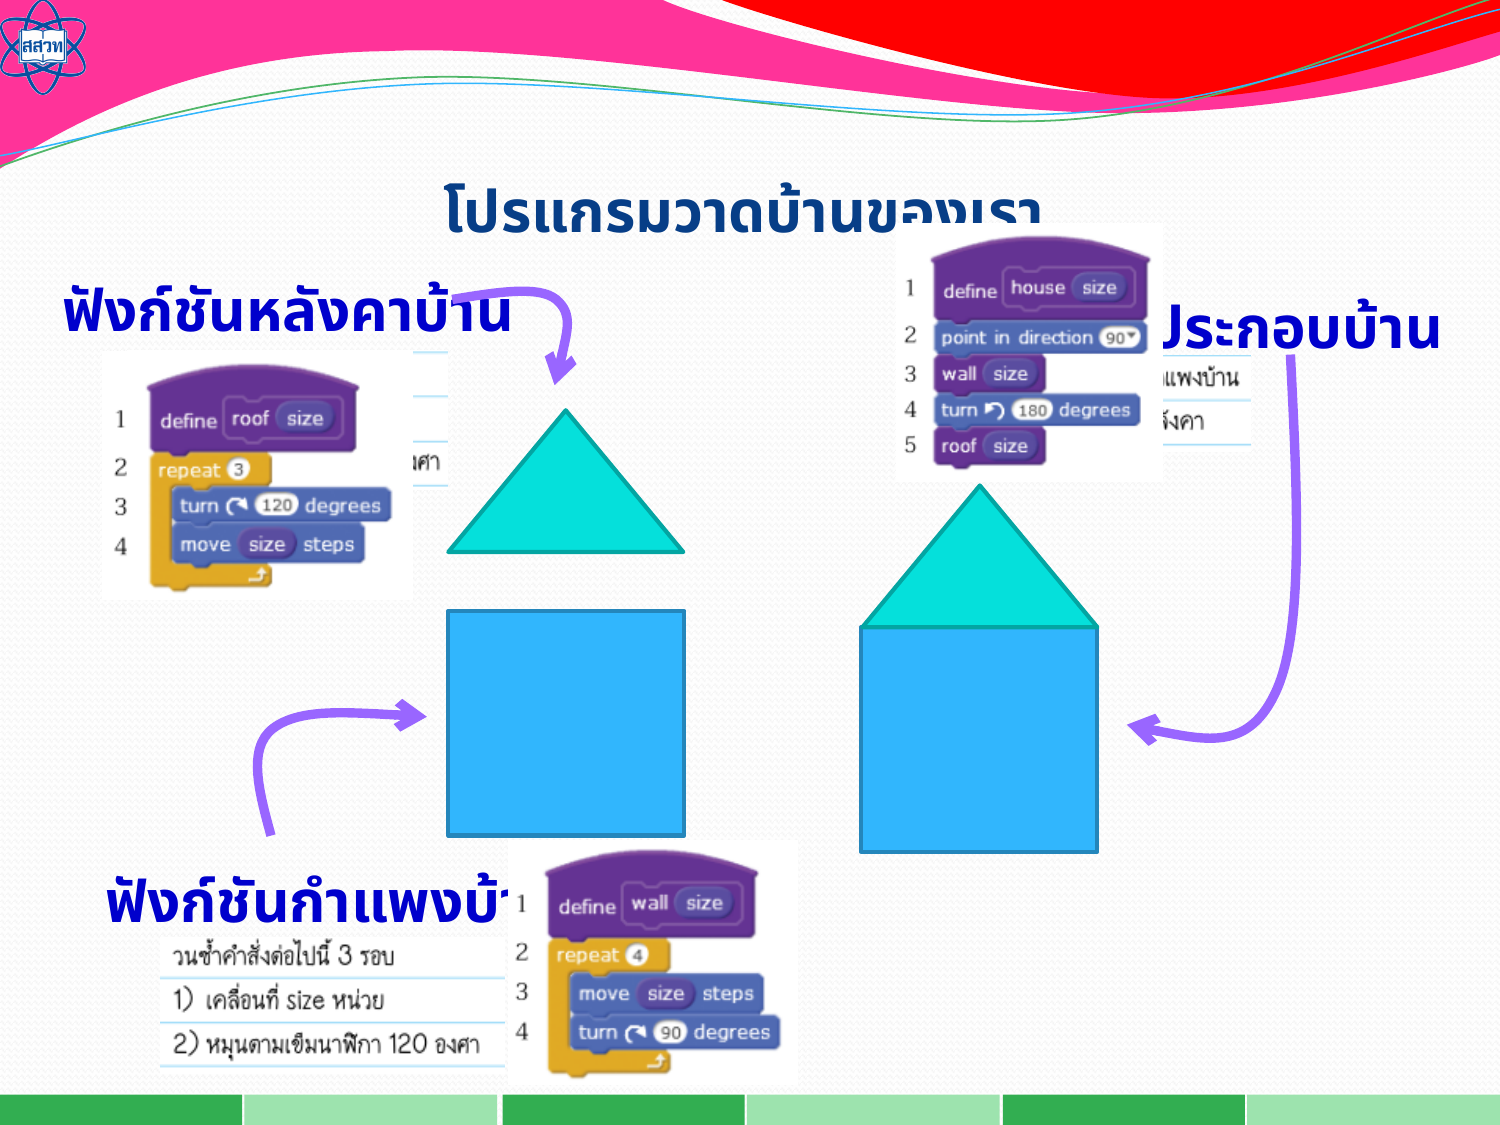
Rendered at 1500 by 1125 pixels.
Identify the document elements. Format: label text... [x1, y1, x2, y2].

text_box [105, 265, 684, 553]
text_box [860, 282, 1428, 852]
title โปรแกรมวาดบ้านของเรา [443, 125, 1169, 244]
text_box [150, 610, 685, 944]
picture [101, 351, 414, 601]
picture [896, 223, 1164, 482]
picture [160, 954, 503, 1074]
picture [508, 840, 799, 1085]
picture [0, 0, 86, 95]
